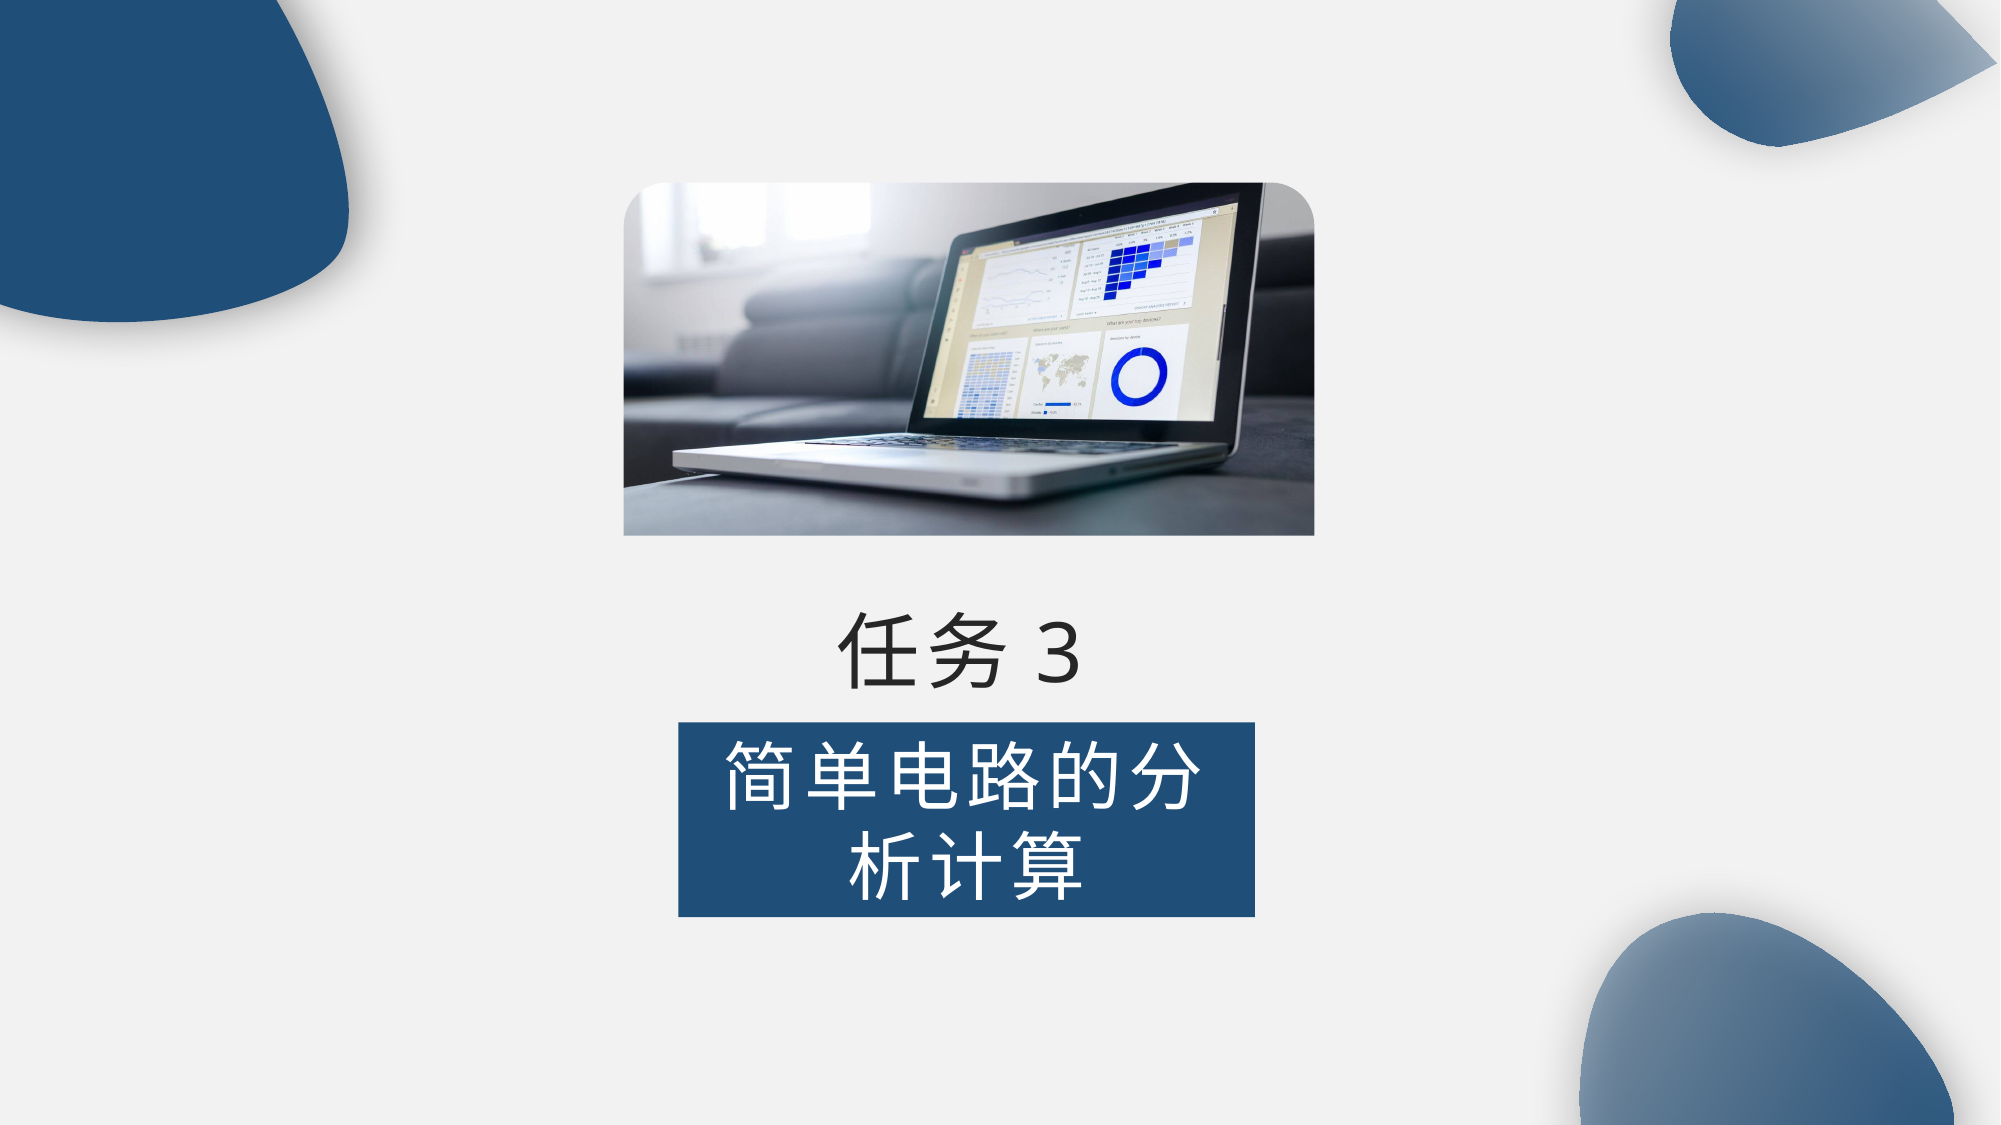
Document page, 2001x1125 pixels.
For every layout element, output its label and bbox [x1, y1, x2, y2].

text_box [623, 182, 1315, 920]
text_box [1578, 911, 1955, 1125]
text_box [0, 0, 350, 324]
text_box [1669, 0, 1999, 148]
